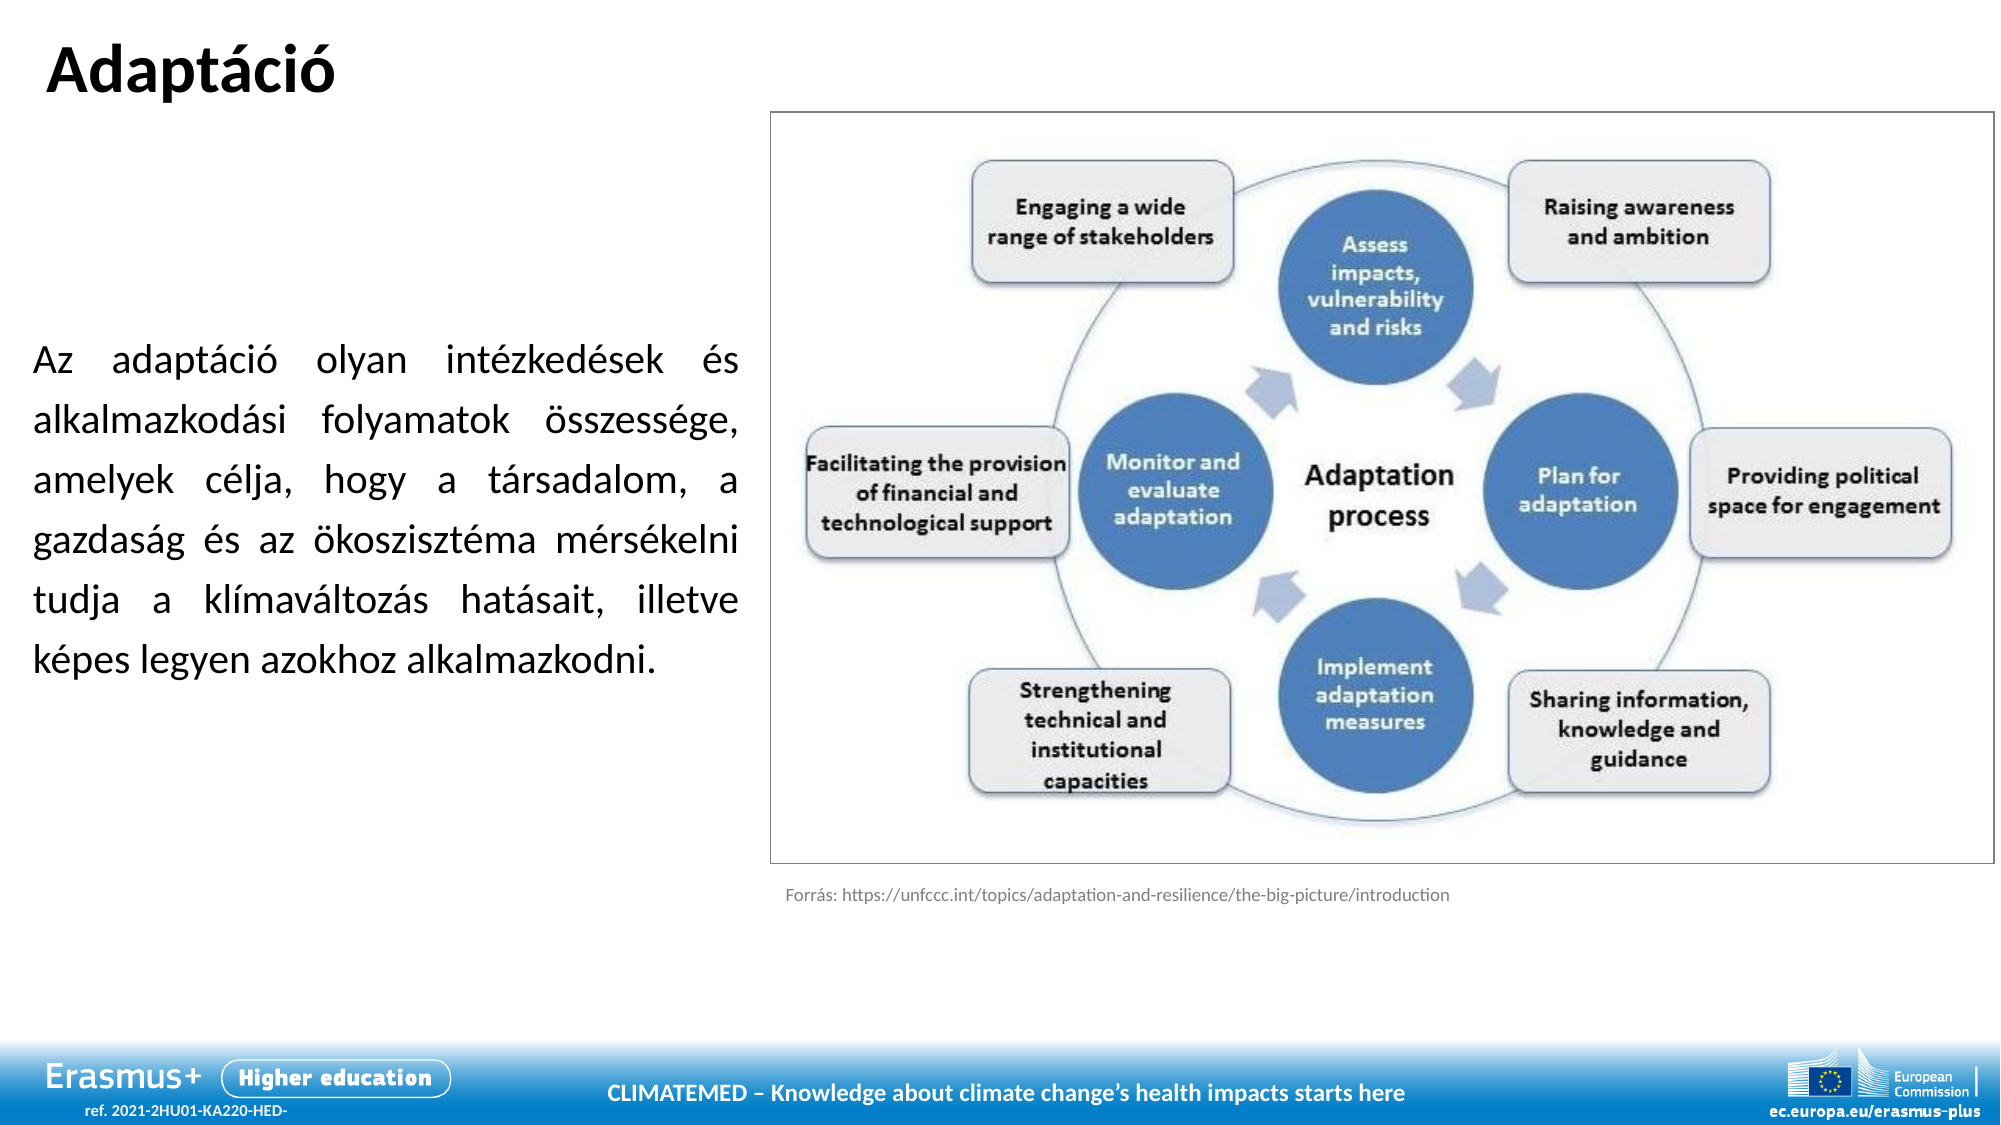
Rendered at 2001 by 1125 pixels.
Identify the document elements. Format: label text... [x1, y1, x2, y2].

text_box Forrás: https://unfccc.int/topics/adaptation-and-resilience/the-big-picture/introduction [770, 875, 1771, 913]
title Adaptáció [31, 25, 1984, 116]
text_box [770, 111, 1995, 864]
list Az adaptáció olyan intézkedések és alkalmazkodási folyamatok összessége, amelyek célja, hogy a társadalom, a gazdaság és az ökoszisztéma mérsékelni tudja a klímaváltozás hatásait, illetve képes legyen azokhoz alkalmazkodni. [18, 223, 755, 851]
picture [0, 899, 2000, 1125]
